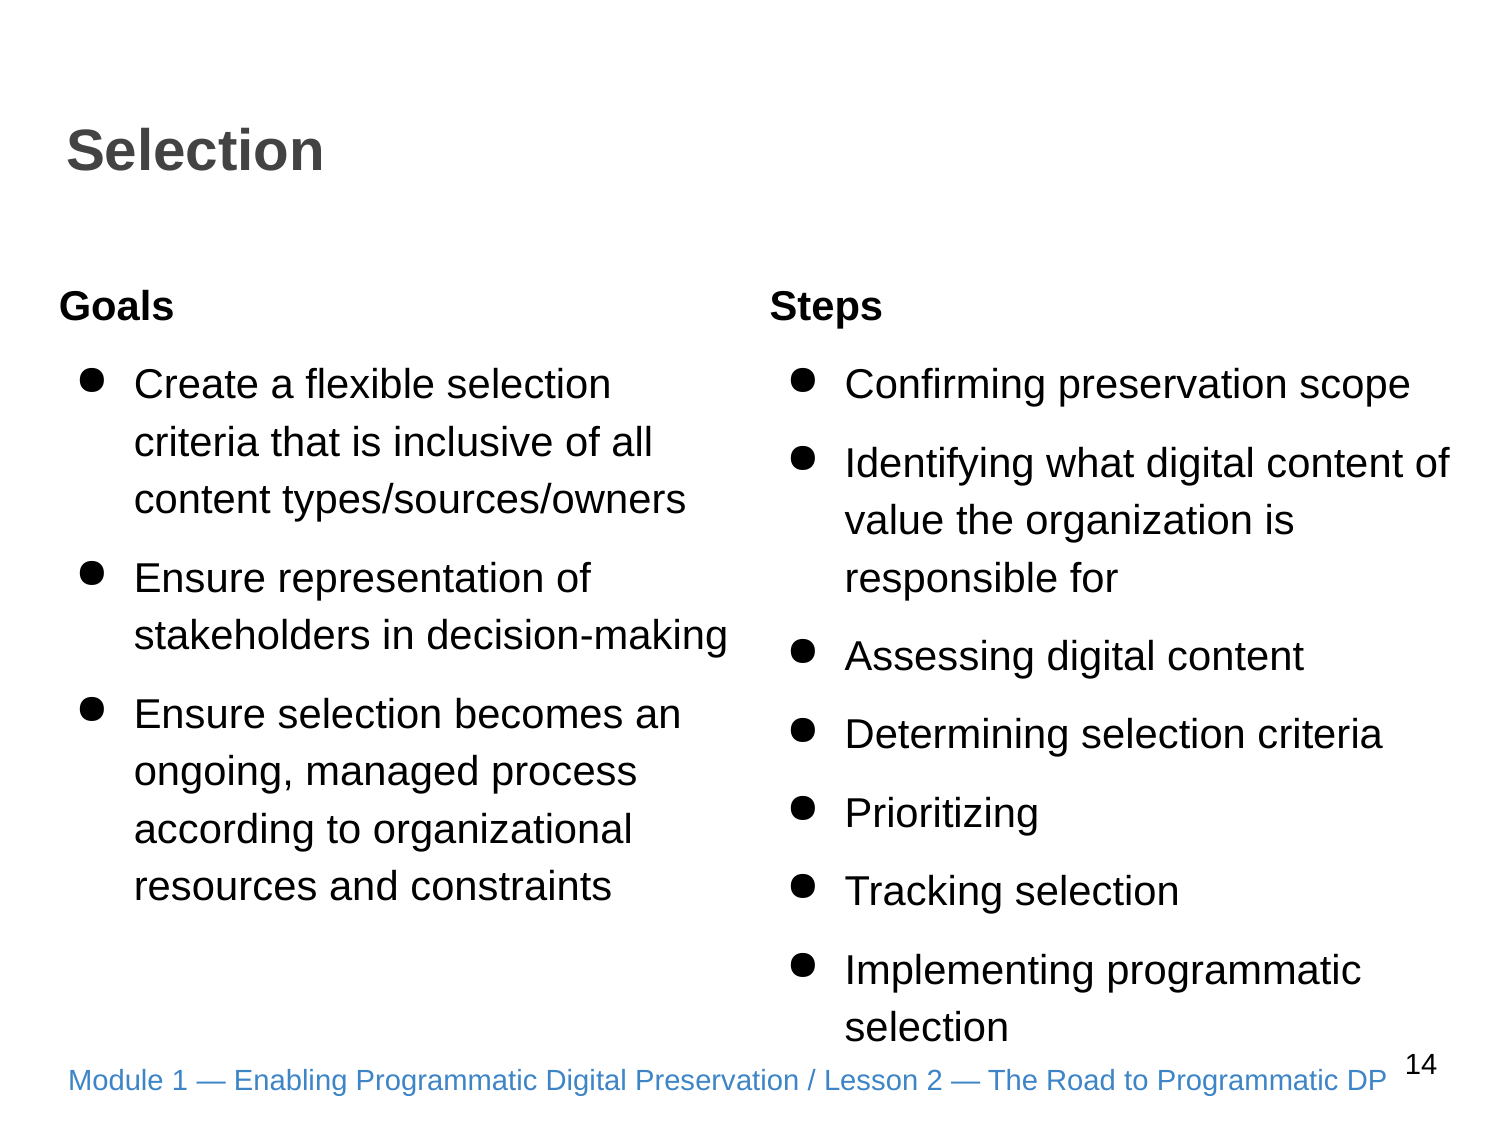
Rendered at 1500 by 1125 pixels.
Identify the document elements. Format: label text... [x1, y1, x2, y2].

text_box Module 1 — Enabling Programmatic Digital Preservation / Lesson 2 — The Road to Programmatic DP [53, 1046, 1410, 1106]
list Steps Confirming preservation scope Identifying what digital content of value the organization is responsible for Assessing digital content Determining selection criteria Prioritizing Tracking selection Implementing programmatic selection [755, 256, 1466, 974]
title Selection [51, 97, 1449, 223]
list Goals Create a flexible selection criteria that is inclusive of all content types/sources/owners Ensure representation of stakeholders in decision-making Ensure selection becomes an ongoing, managed process according to organizational resources and constraints [43, 256, 755, 974]
slide_number 14 [1389, 1019, 1480, 1106]
